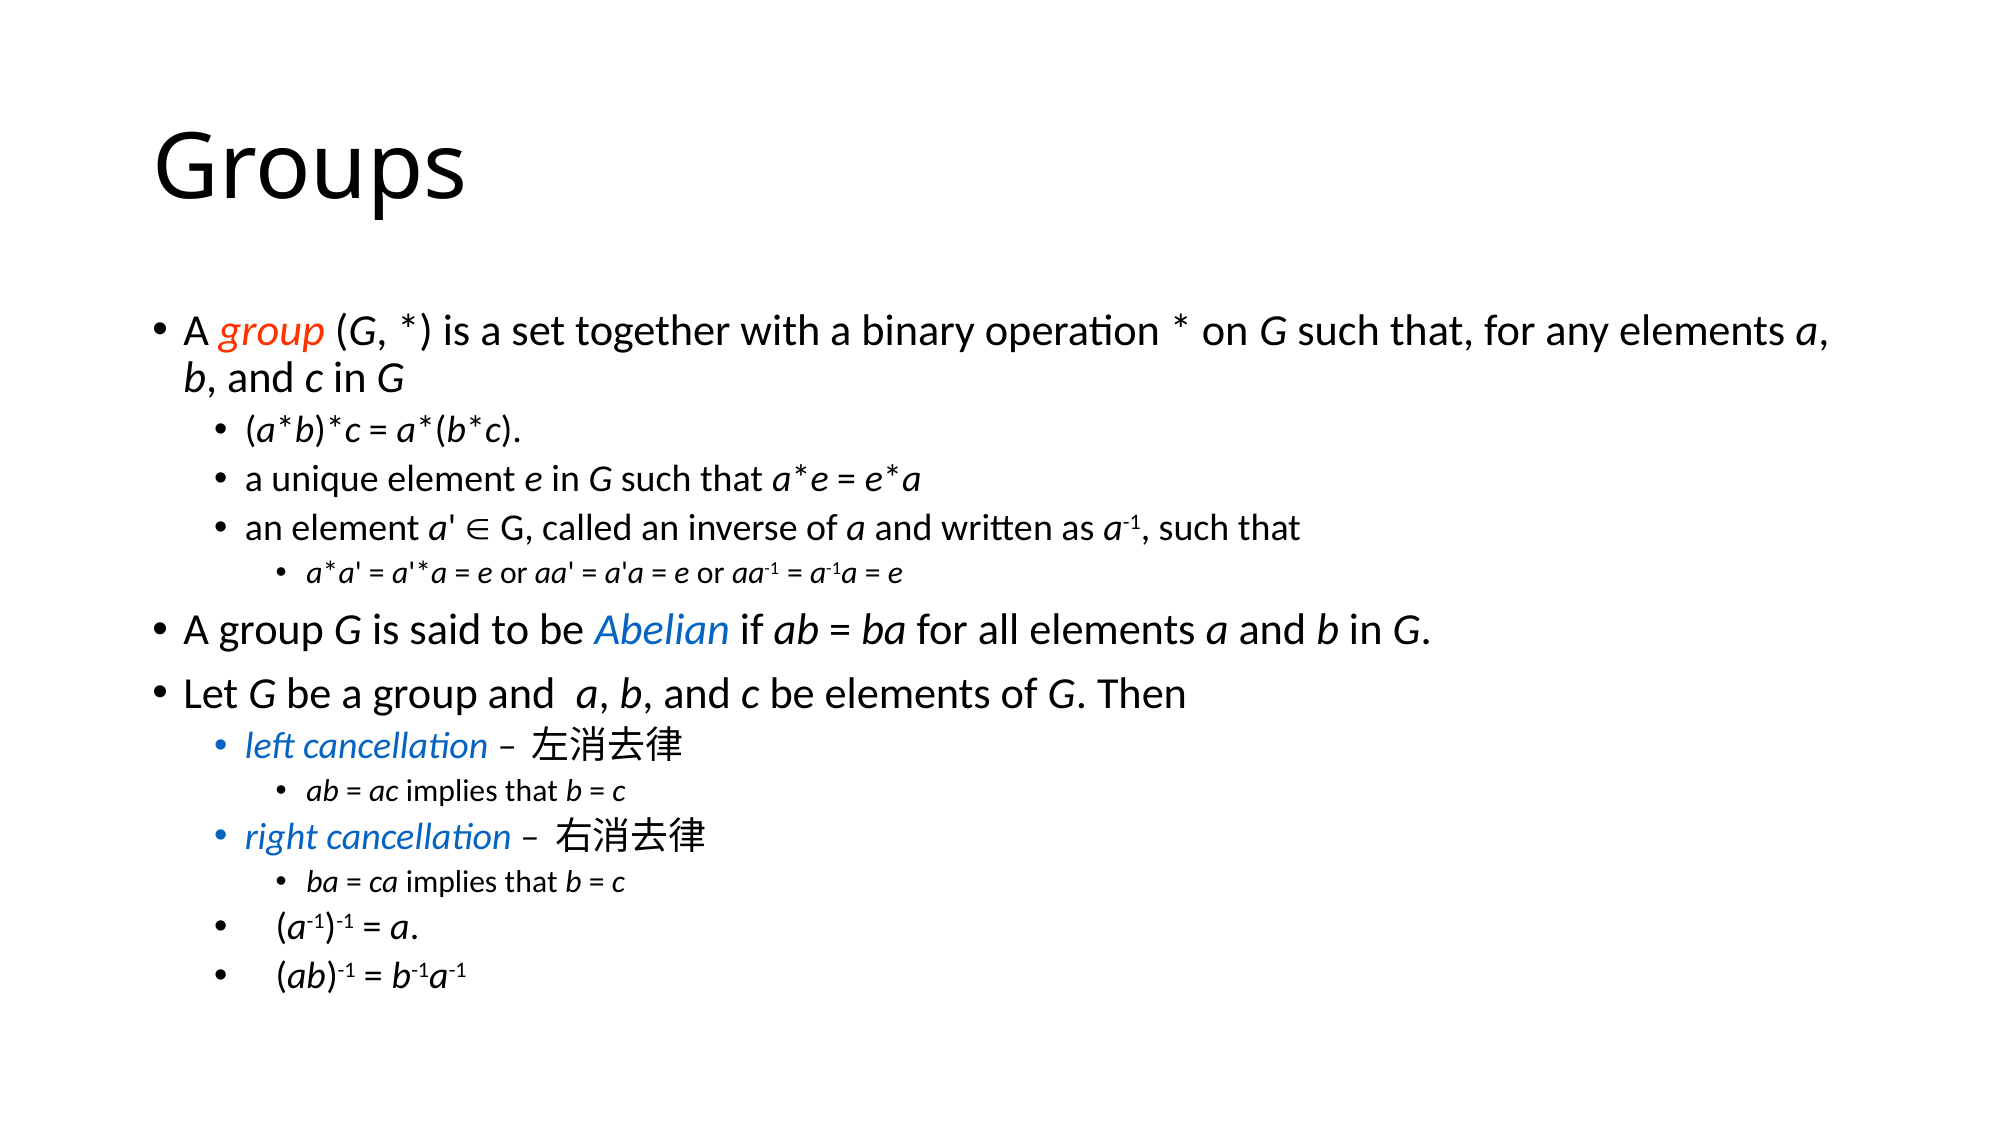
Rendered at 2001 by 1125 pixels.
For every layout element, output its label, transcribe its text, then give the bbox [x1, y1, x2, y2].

list A group (G, *) is a set together with a binary operation * on G such that, for any elements a, b, and c in G (a*b)*c = a*(b*c). a unique element e in G such that a*e = e*a an element a'  G, called an inverse of a and written as a-1, such that a*a' = a'*a = e or aa' = a'a = e or aa-1 = a-1a = e A group G is said to be Abelian if ab = ba for all elements a and b in G. Let G be a group and a, b, and c be elements of G. Then left cancellation – 左消去律 ab = ac implies that b = c right cancellation – 右消去律 ba = ca implies that b = c (a-1)-1 = a. (ab)-1 = b-1a-1 [137, 299, 1863, 1014]
title Groups [137, 59, 1863, 278]
